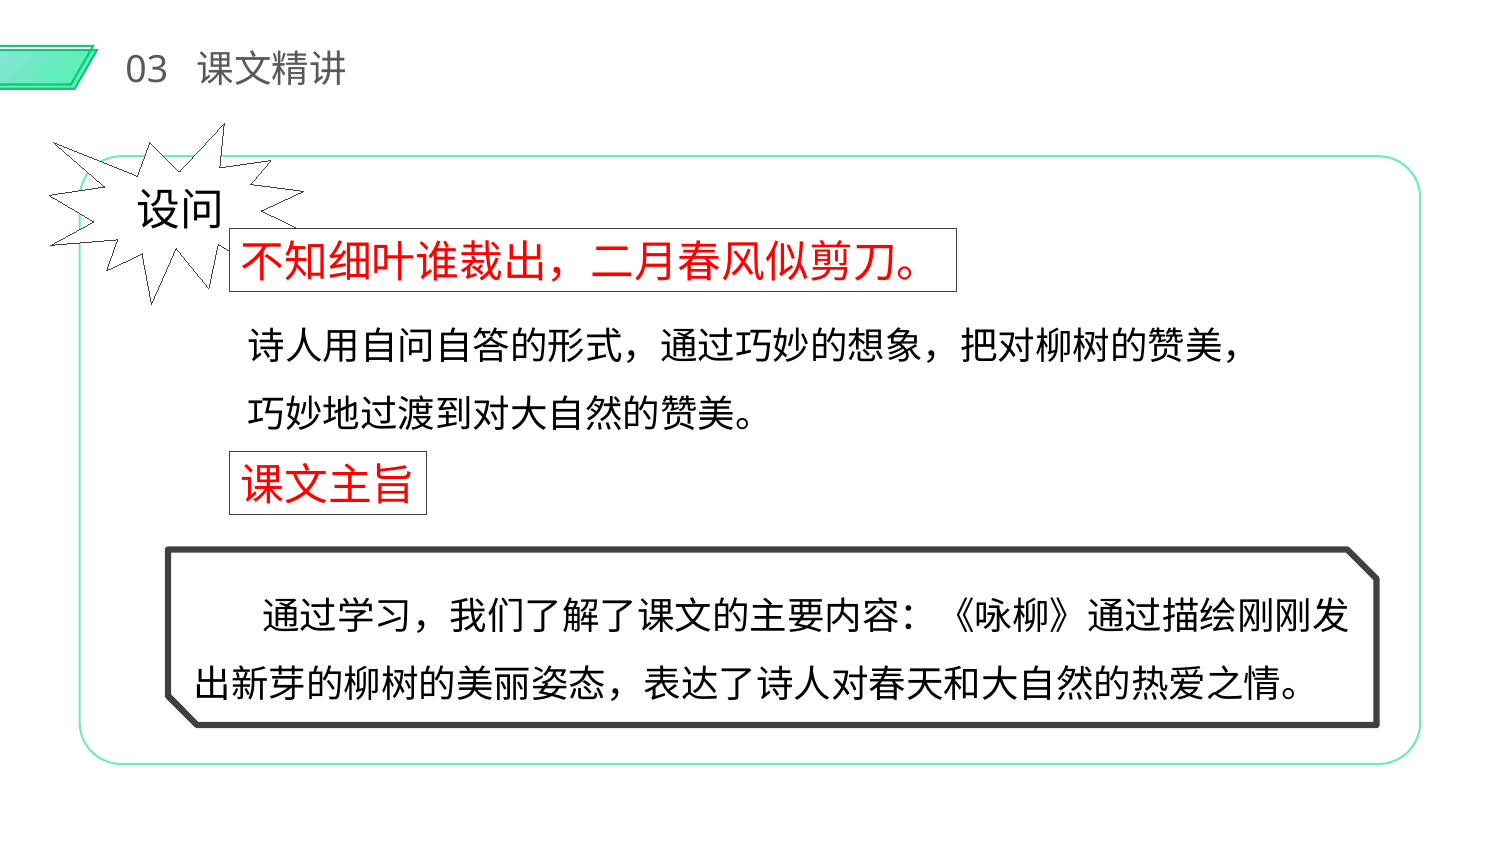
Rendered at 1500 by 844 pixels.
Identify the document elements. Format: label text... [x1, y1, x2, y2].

text_box 通过学习，我们了解了课文的主要内容：《咏柳》通过描绘刚刚发出新芽的柳树的美丽姿态，表达了诗人对春天和大自然的热爱之情。 [167, 549, 1377, 726]
text_box 诗人用自问自答的形式，通过巧妙的想象，把对柳树的赞美， 巧妙地过渡到对大自然的赞美。 [167, 293, 1332, 441]
text_box 设问 [49, 123, 304, 305]
list 03 课文精讲 [114, 44, 507, 99]
text_box 不知细叶谁裁出，二月春风似剪刀。 [229, 228, 957, 292]
text_box 课文主旨 [229, 451, 427, 515]
